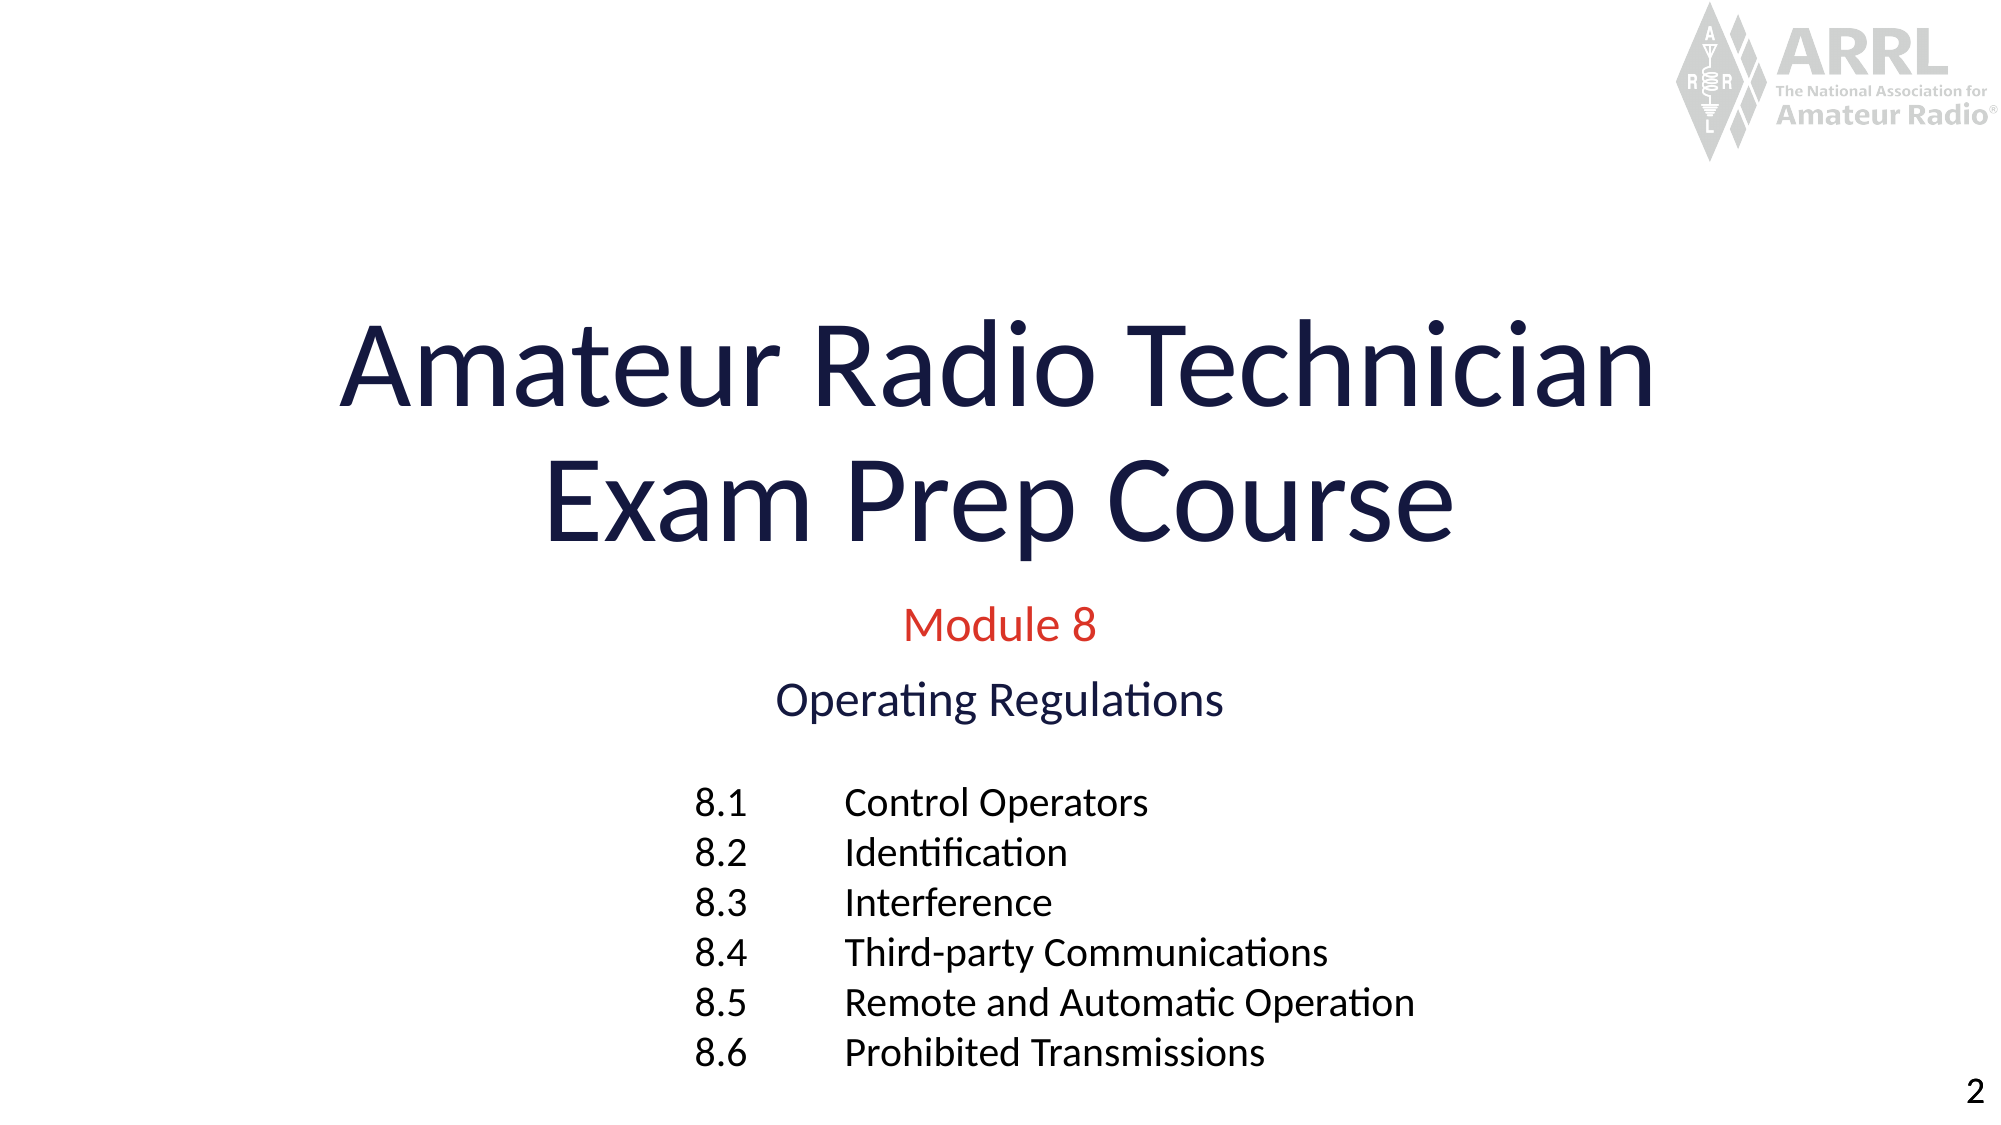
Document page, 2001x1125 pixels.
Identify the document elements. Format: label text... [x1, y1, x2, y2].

subtitle Module 8 Operating Regulations [249, 590, 1750, 753]
picture [1674, 0, 2000, 164]
title Amateur Radio Technician Exam Prep Course [249, 184, 1750, 576]
text_box 8.1 Control Operators 8.2 Identification 8.3 Interference 8.4 Third-party Communications 8.5 Remote and Automatic Operation 8.6 Prohibited Transmissions [679, 767, 1710, 1083]
